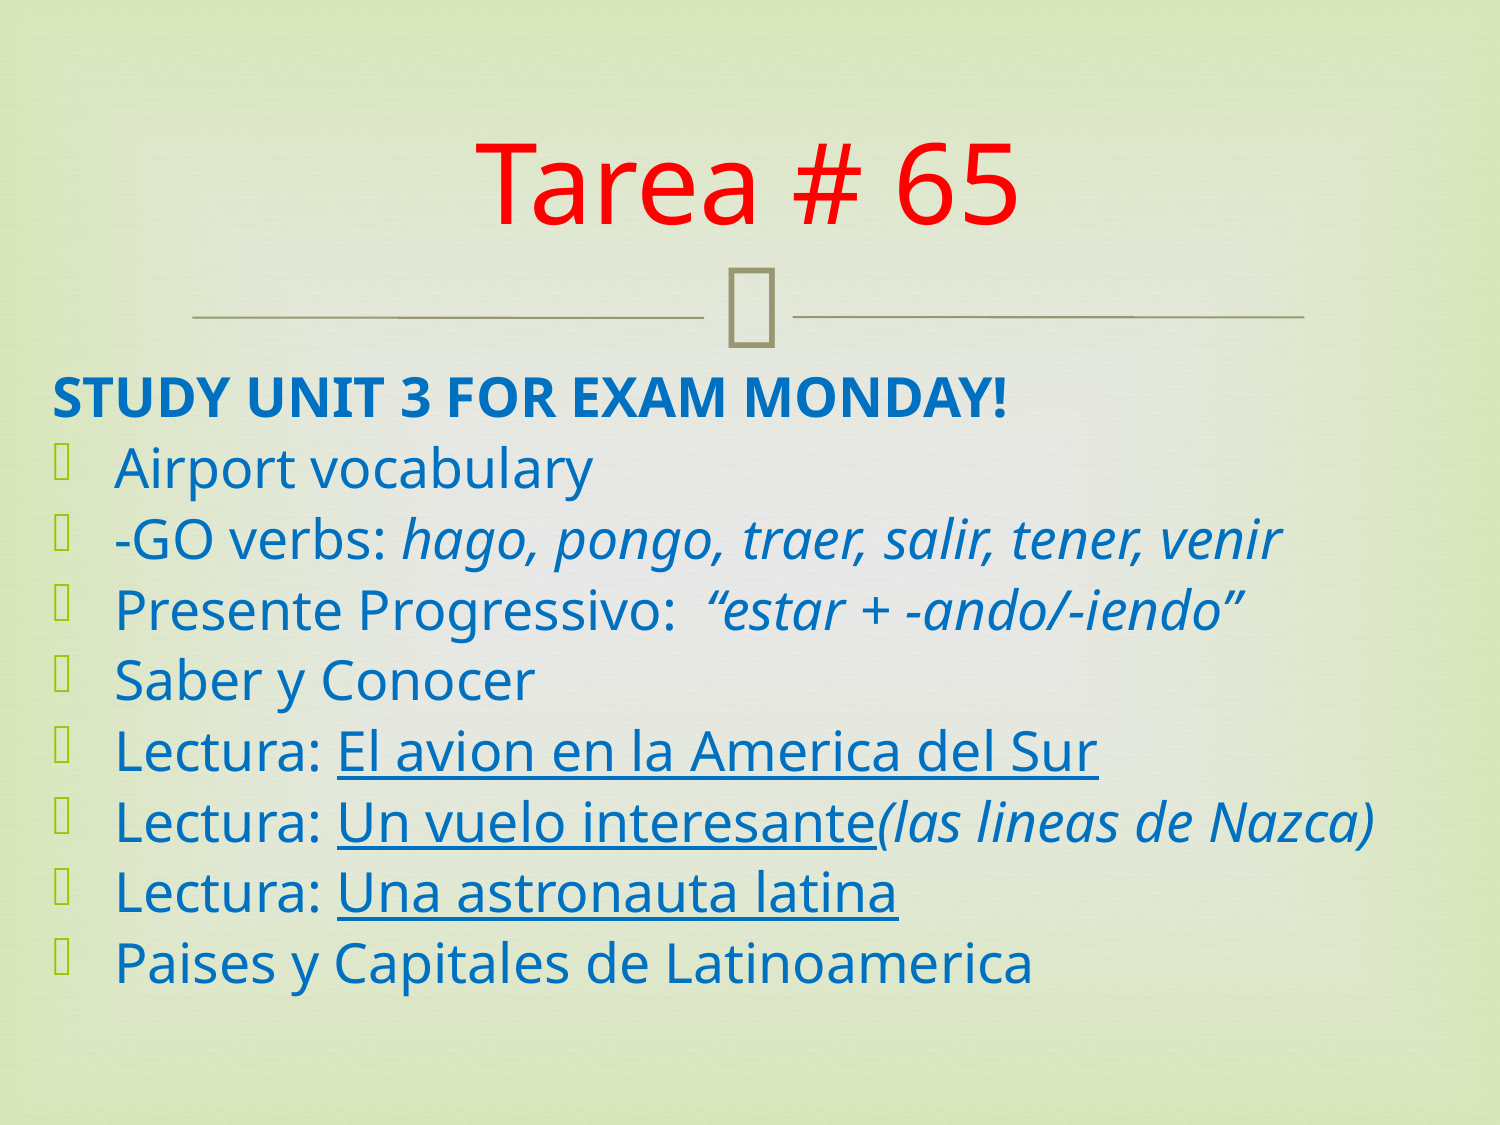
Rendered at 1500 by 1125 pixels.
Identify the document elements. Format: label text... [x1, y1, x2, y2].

list STUDY UNIT 3 FOR EXAM MONDAY! Airport vocabulary -GO verbs: hago, pongo, traer, salir, tener, venir Presente Progressivo: “estar + -ando/-iendo” Saber y Conocer Lectura: El avion en la America del Sur Lectura: Un vuelo interesante(las lineas de Nazca) Lectura: Una astronauta latina Paises y Capitales de Latinoamerica [37, 362, 1488, 1005]
title Tarea # 65 [112, 93, 1386, 267]
